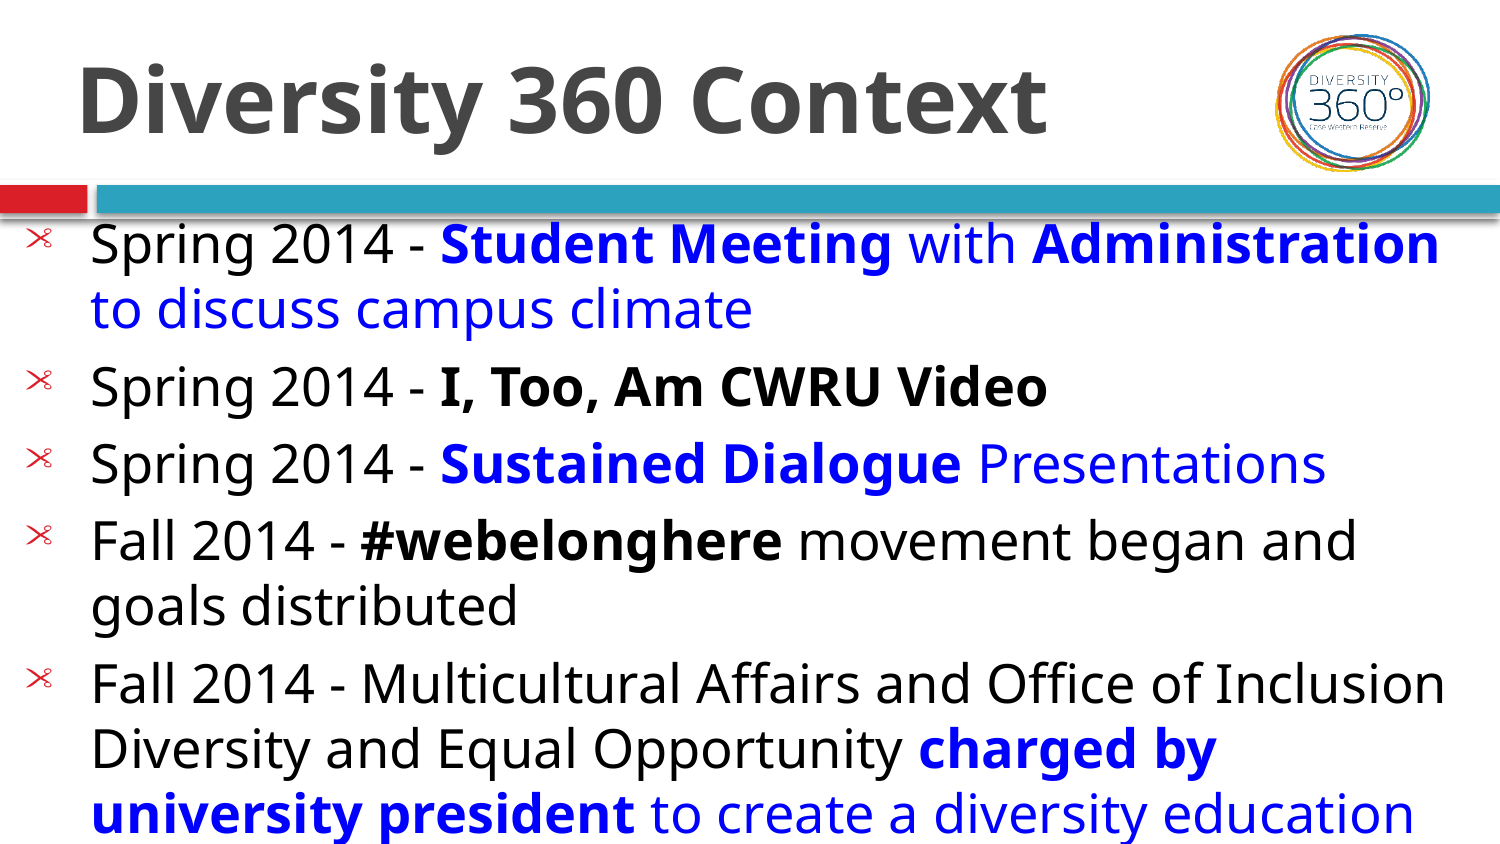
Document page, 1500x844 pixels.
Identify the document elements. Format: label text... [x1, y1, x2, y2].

list Spring 2014 - Student Meeting with Administration to discuss campus climate Spring 2014 - I, Too, Am CWRU Video Spring 2014 - Sustained Dialogue Presentations Fall 2014 - #webelonghere movement began and goals distributed Fall 2014 - Multicultural Affairs and Office of Inclusion Diversity and Equal Opportunity charged by university president to create a diversity education module [24, 209, 1475, 754]
title Diversity 360 Context [75, 33, 1274, 160]
picture [1274, 33, 1430, 173]
